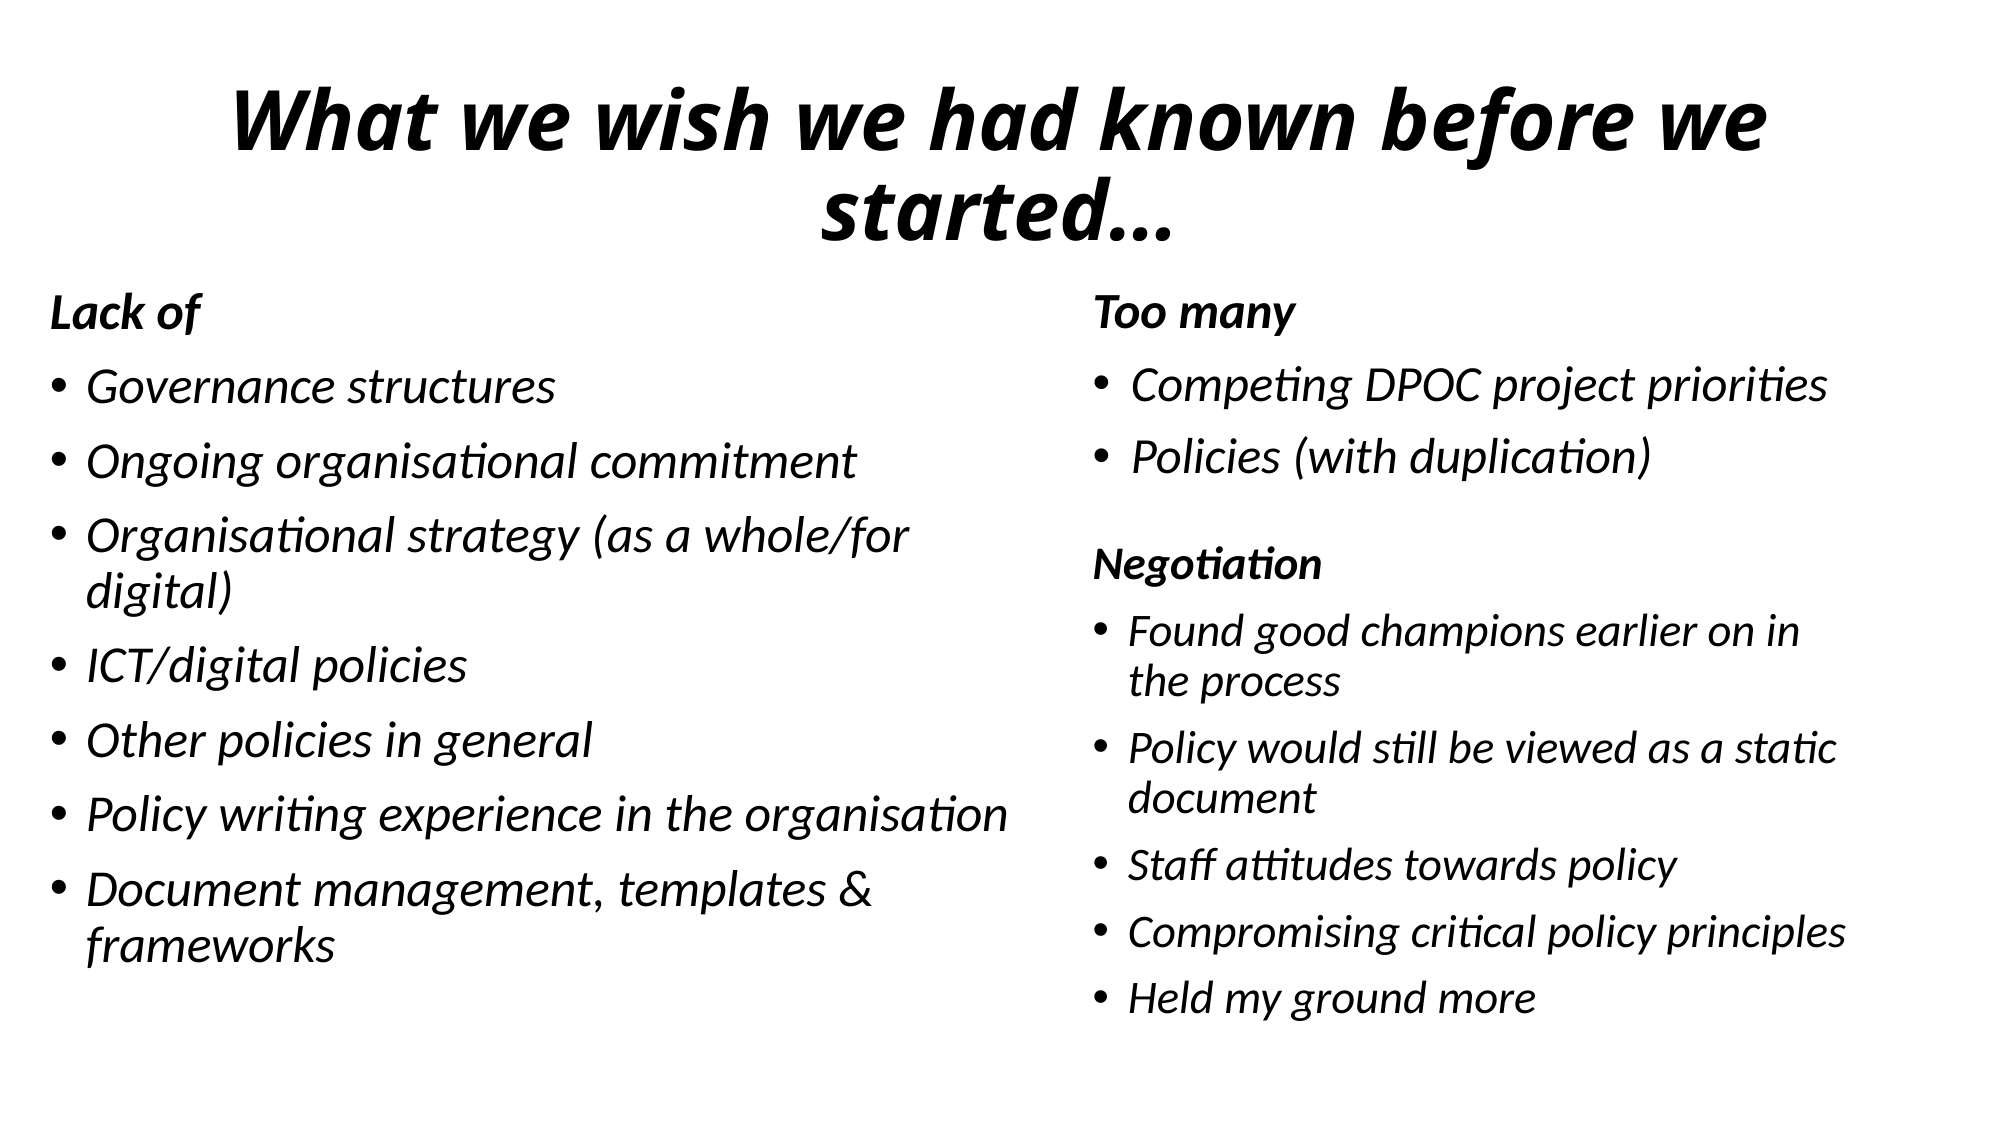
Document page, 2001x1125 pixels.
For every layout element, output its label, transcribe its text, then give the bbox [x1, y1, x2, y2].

list Lack of Governance structures Ongoing organisational commitment Organisational strategy (as a whole/for digital) ICT/digital policies Other policies in general Policy writing experience in the organisation Document management, templates & frameworks [34, 277, 1029, 1034]
title What we wish we had known before we started… [137, 59, 1863, 278]
text_box Too many Competing DPOC project priorities Policies (with duplication) [1077, 277, 1893, 495]
text_box Negotiation Found good champions earlier on in the process Policy would still be viewed as a static document Staff attitudes towards policy Compromising critical policy principles Held my ground more [1077, 531, 1863, 1071]
